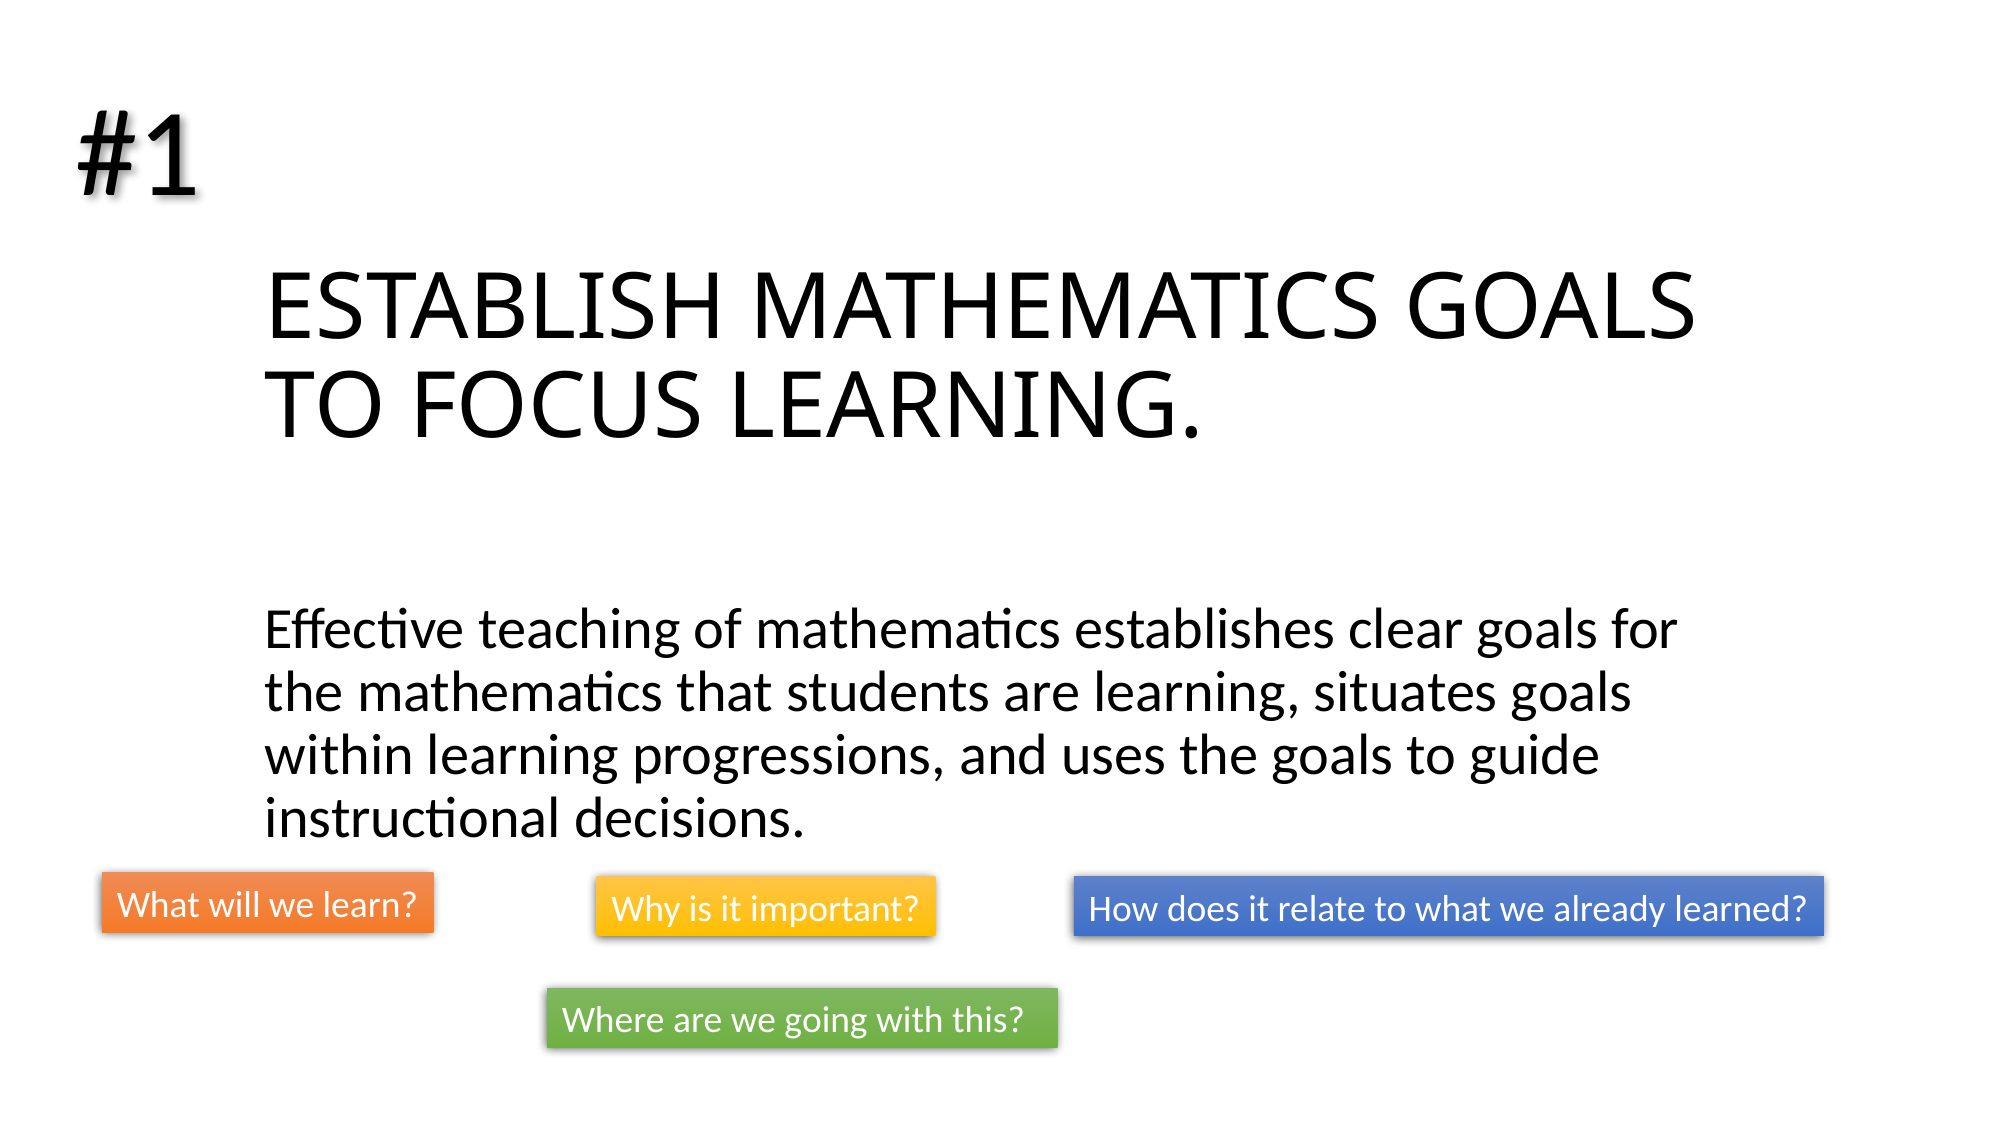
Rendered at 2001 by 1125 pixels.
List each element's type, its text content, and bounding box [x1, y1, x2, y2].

text_box How does it relate to what we already learned? [1073, 876, 1824, 936]
subtitle Effective teaching of mathematics establishes clear goals for the mathematics that students are learning, situates goals within learning progressions, and uses the goals to guide instructional decisions. [249, 590, 1750, 863]
text_box What will we learn? [102, 872, 434, 933]
text_box #1 [60, 63, 216, 228]
title ESTABLISH MATHEMATICS GOALS TO FOCUS LEARNING. [249, 229, 1750, 466]
text_box Why is it important? [596, 876, 936, 936]
text_box Where are we going with this? [547, 988, 1058, 1048]
